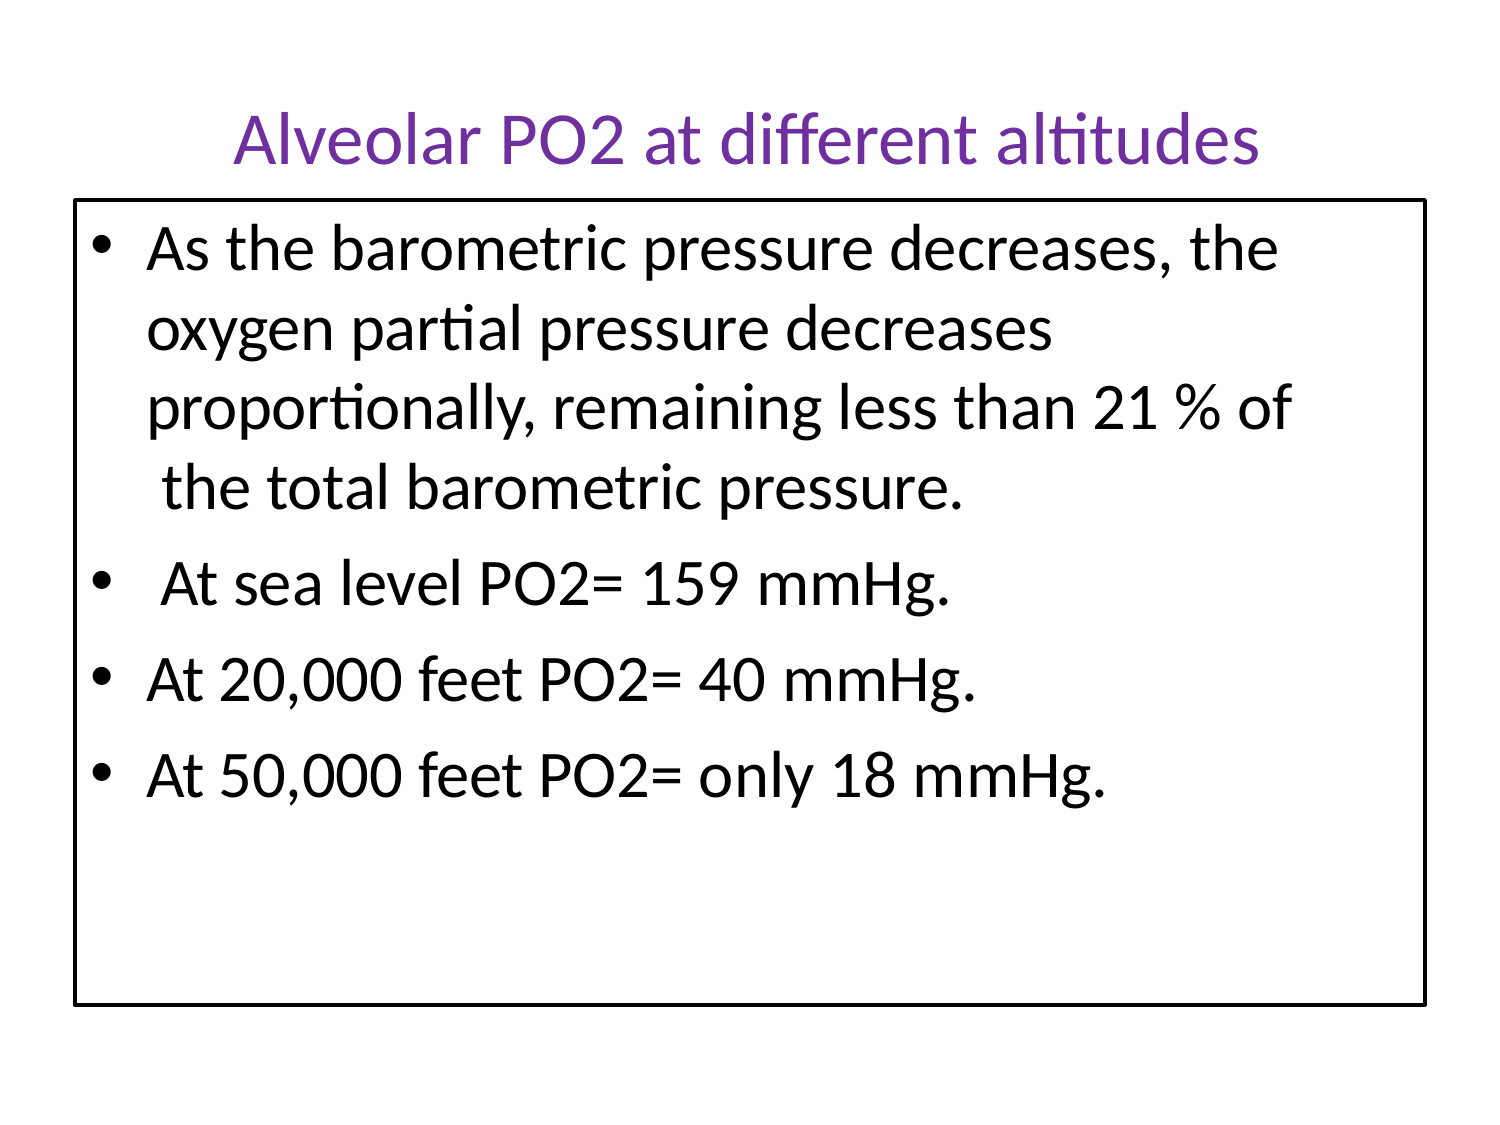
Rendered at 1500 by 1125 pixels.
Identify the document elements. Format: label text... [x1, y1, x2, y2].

title Alveolar PO2 at different altitudes [168, 53, 1332, 199]
text_box [74, 199, 1425, 1005]
text_box As the barometric pressure decreases, the oxygen partial pressure decreases proportionally, remaining less than 21 % of the total barometric pressure. At sea level PO2= 159 mmHg. At 20,000 feet PO2= 40 mmHg. At 50,000 feet PO2= only 18 mmHg. [87, 203, 1308, 812]
